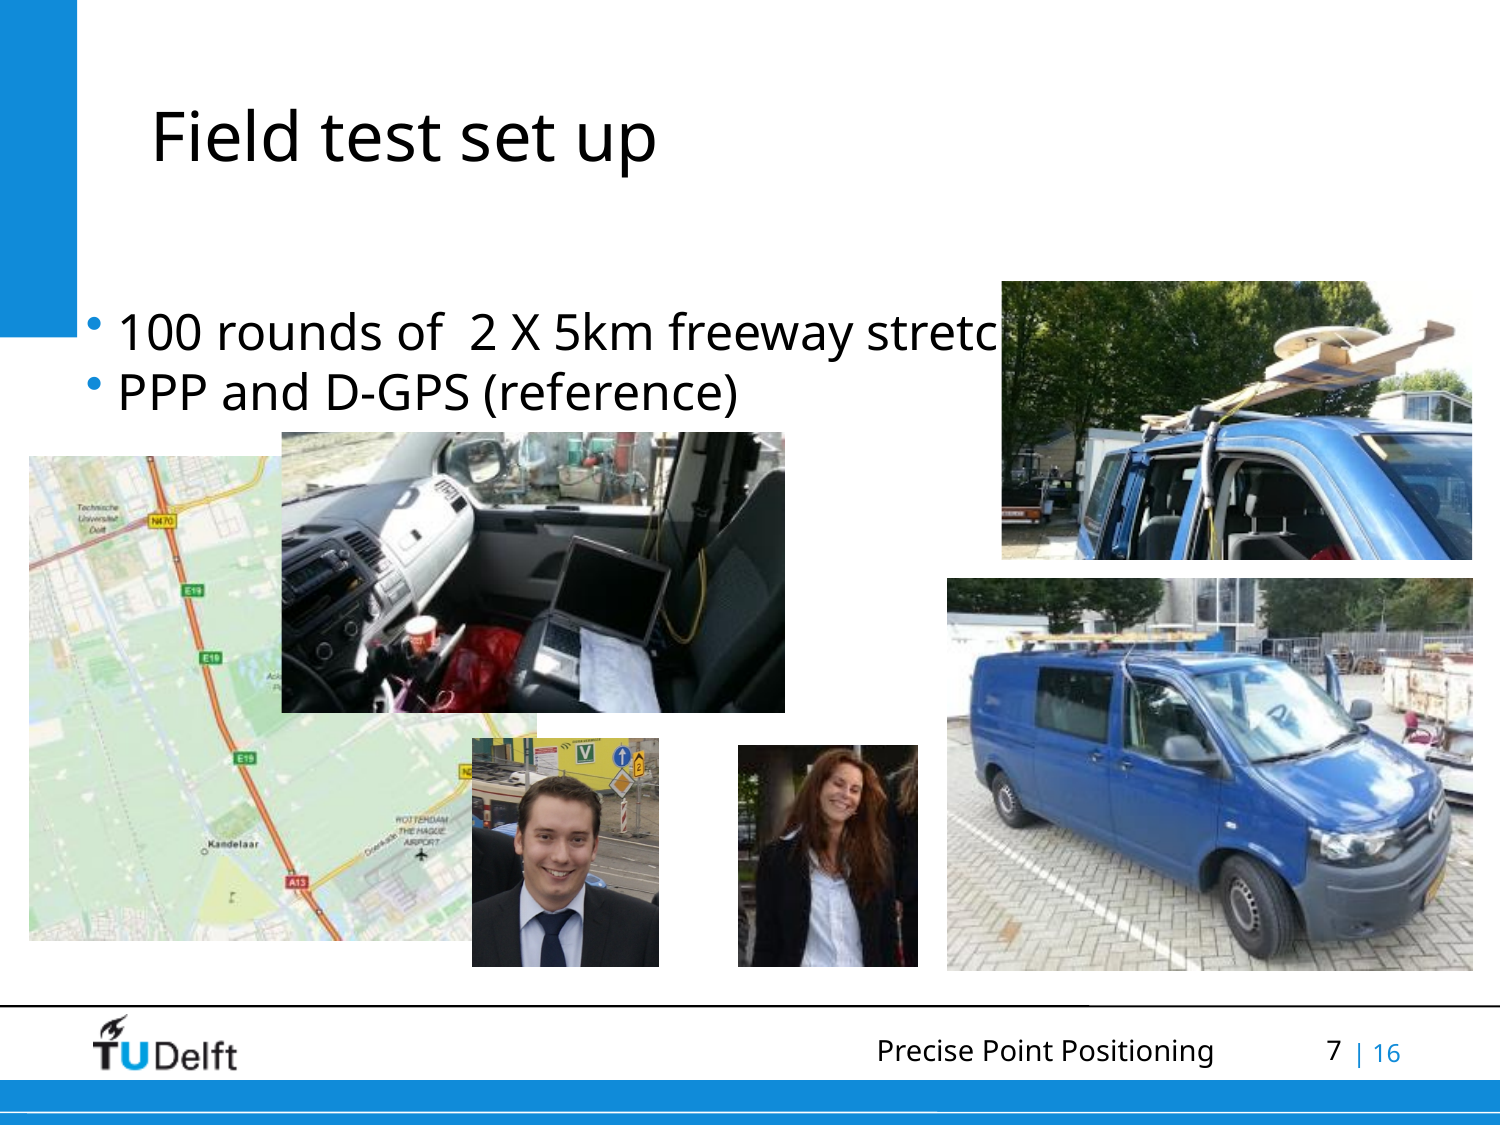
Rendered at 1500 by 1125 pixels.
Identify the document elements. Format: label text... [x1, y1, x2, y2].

picture [93, 1014, 240, 1072]
picture [29, 432, 786, 941]
title Field test set up [150, 0, 1407, 175]
text_box 100 rounds of 2 X 5km freeway stretch PPP and D-GPS (reference) [85, 299, 996, 421]
picture [947, 577, 1473, 971]
picture [737, 745, 918, 967]
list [409, 738, 722, 967]
picture [1001, 281, 1473, 561]
